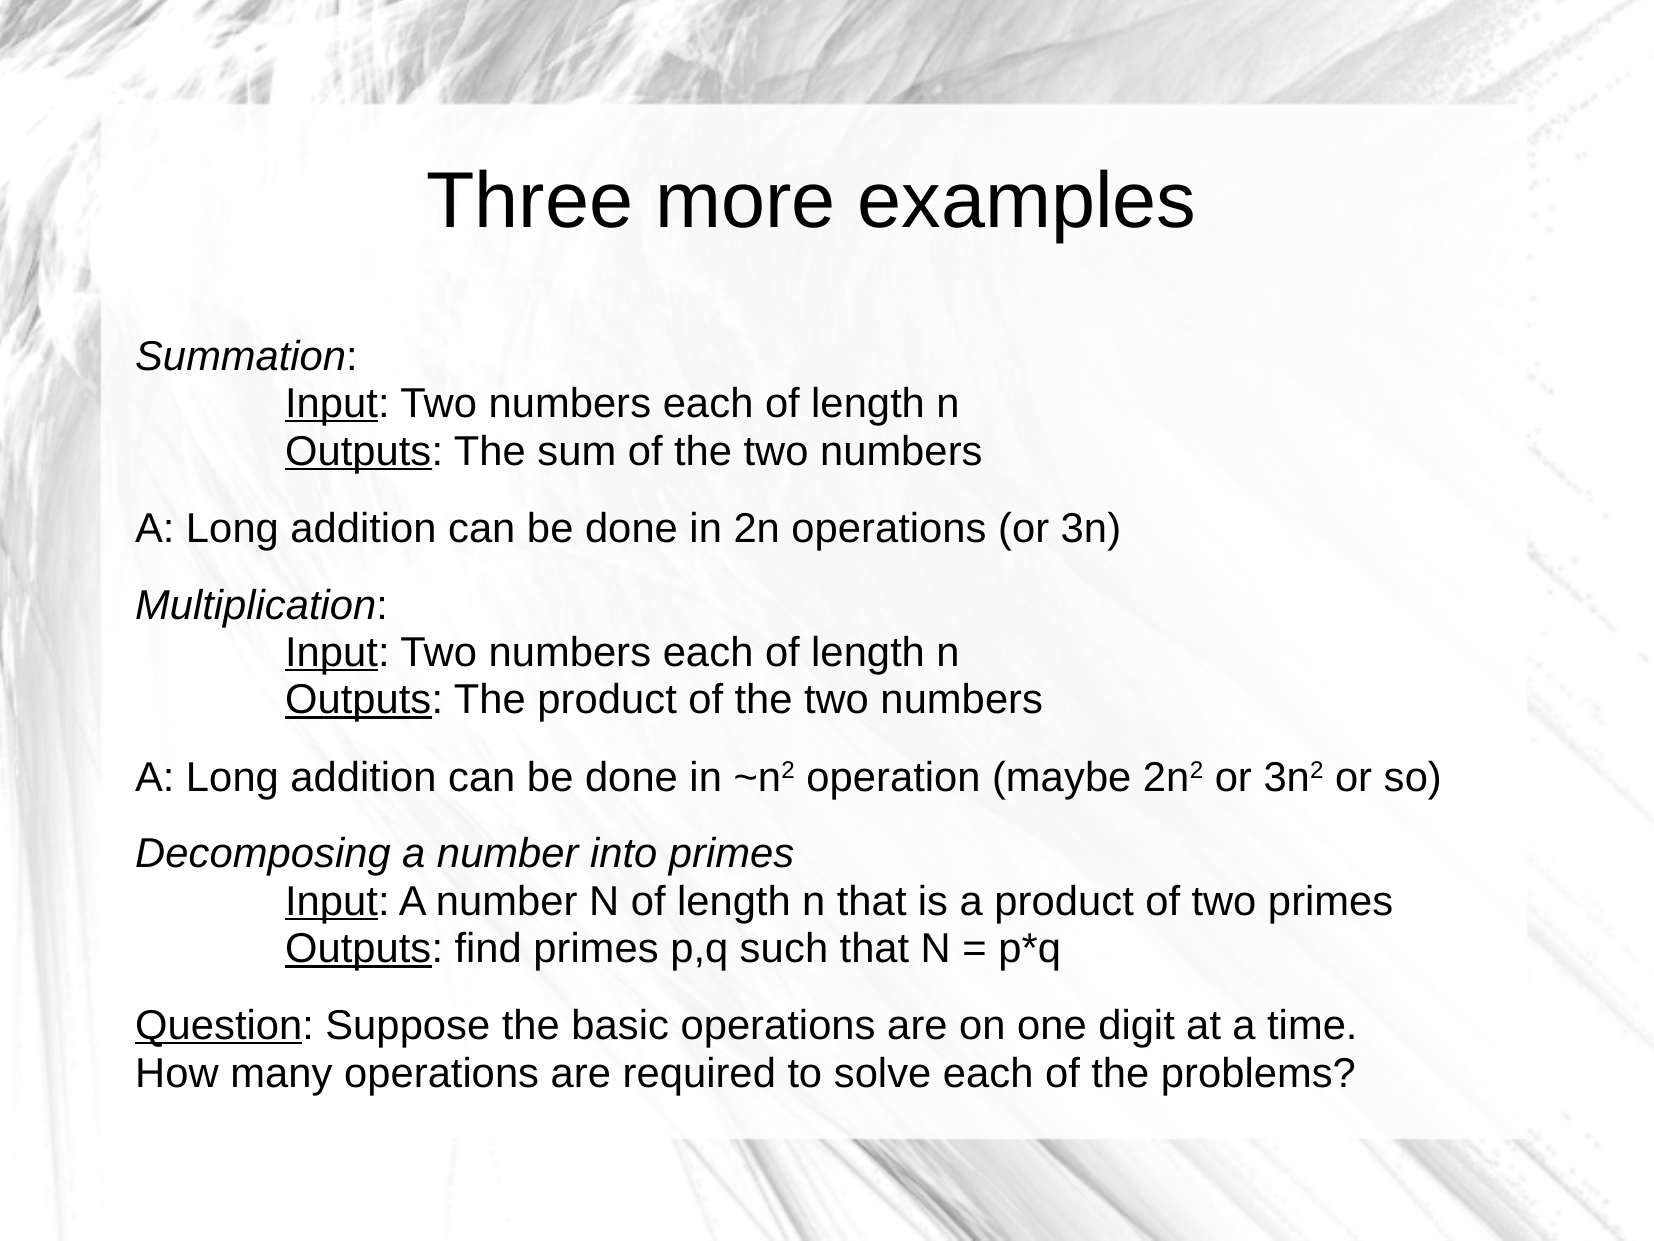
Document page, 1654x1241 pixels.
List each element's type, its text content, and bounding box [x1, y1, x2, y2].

title Three more examples [118, 93, 1506, 299]
picture [0, 0, 1654, 1241]
list Summation: Input: Two numbers each of length n Outputs: The sum of the two numbers A: Long addition can be done in 2n operations (or 3n) Multiplication: Input: Two numbers each of length n Outputs: The product of the two numbers A: Long addition can be done in ~n2 operation (maybe 2n2 or 3n2 or so) Decomposing a number into primes Input: A number N of length n that is a product of two primes Outputs: find primes p,q such that N = p*q Question: Suppose the basic operations are on one digit at a time. How many operations are required to solve each of the problems? [118, 332, 1571, 1121]
